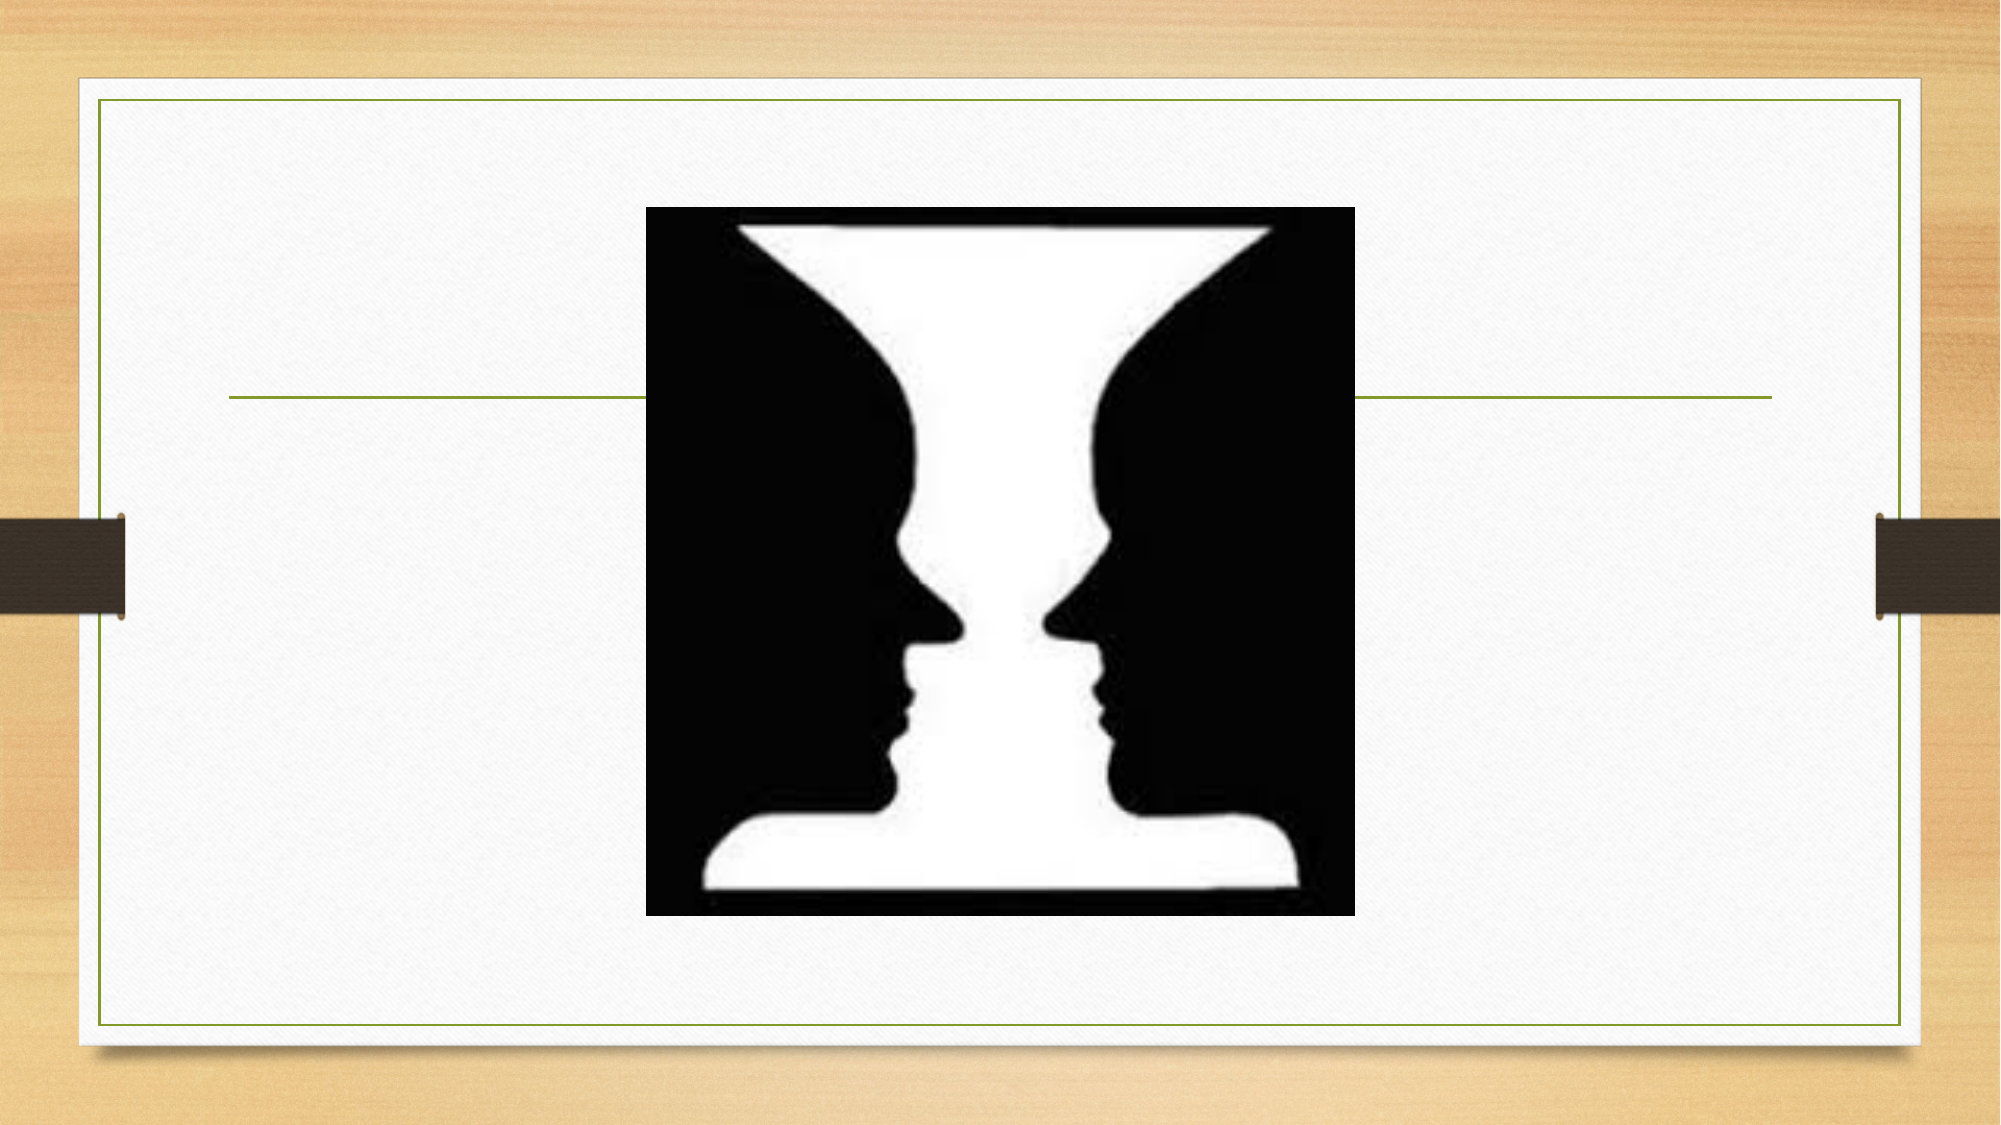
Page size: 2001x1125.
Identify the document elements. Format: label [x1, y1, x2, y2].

list [646, 207, 1355, 917]
picture [0, 0, 2001, 1125]
